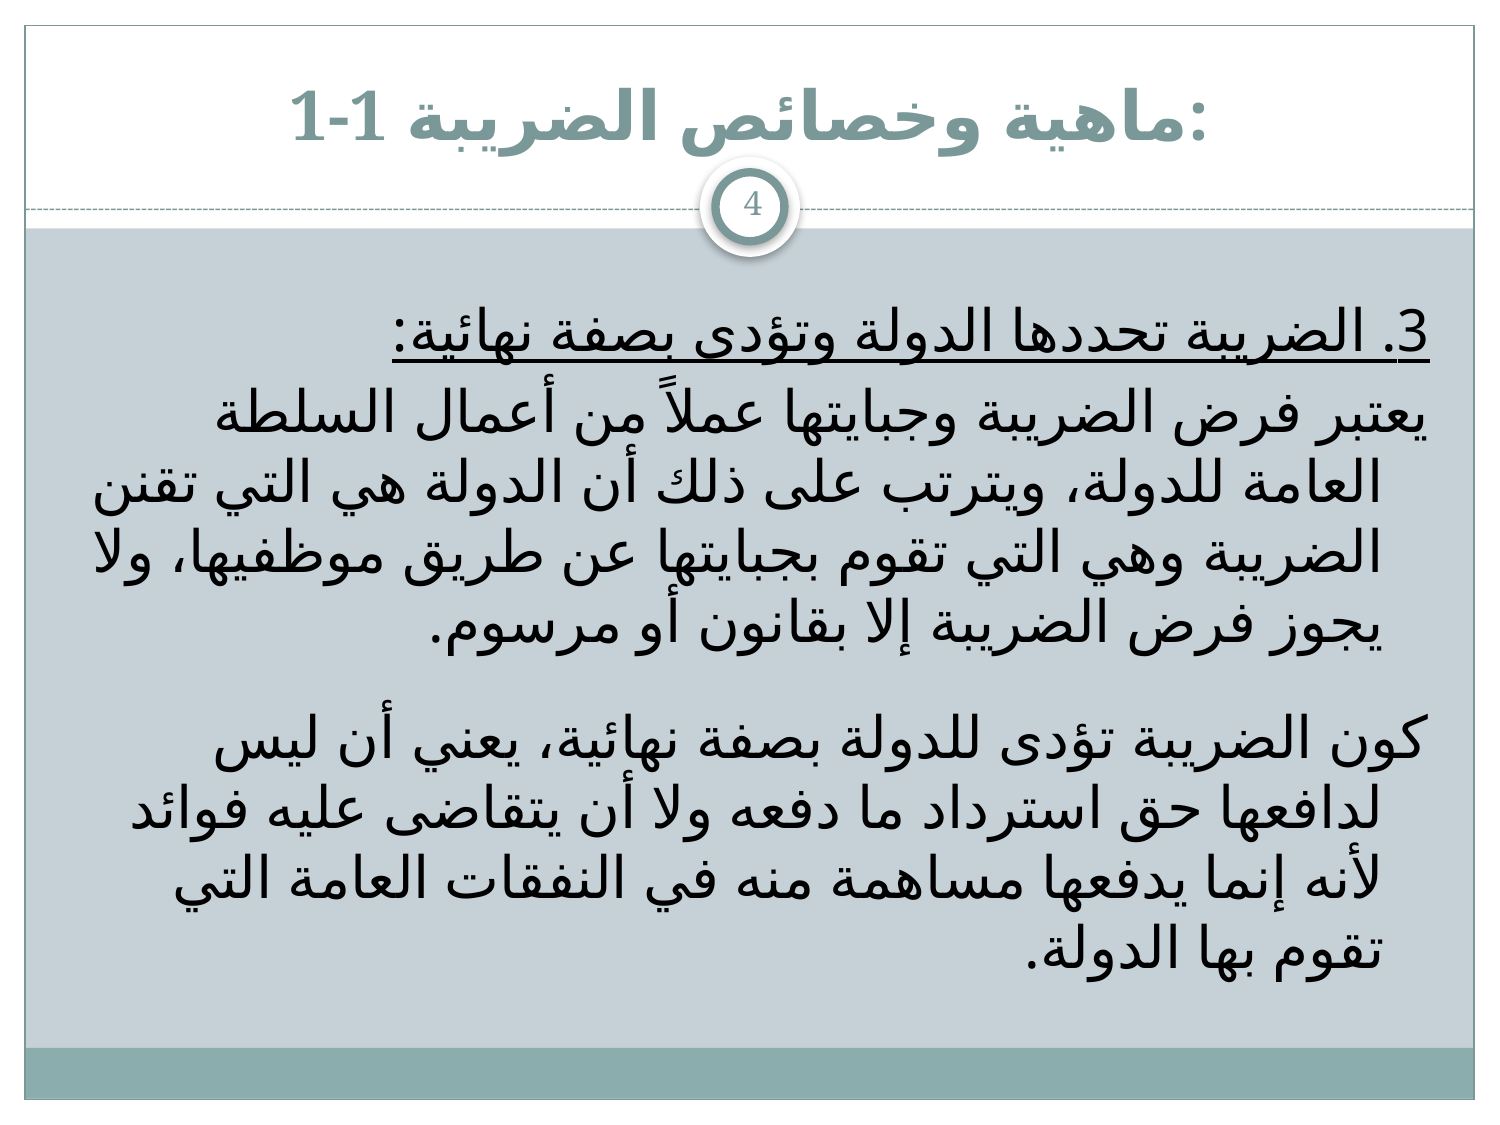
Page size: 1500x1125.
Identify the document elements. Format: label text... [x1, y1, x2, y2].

title 1-1 ماهية وخصائص الضريبة: [49, 37, 1450, 162]
list 3. الضريبة تحددها الدولة وتؤدى بصفة نهائية: يعتبر فرض الضريبة وجبايتها عملاً من أعمال السلطة العامة للدولة، ويترتب على ذلك أن الدولة هي التي تقنن الضريبة وهي التي تقوم بجبايتها عن طريق موظفيها، ولا يجوز فرض الضريبة إلا بقانون أو مرسوم. كون الضريبة تؤدى للدولة بصفة نهائية، يعني أن ليس لدافعها حق استرداد ما دفعه ولا أن يتقاضى عليه فوائد لأنه إنما يدفعها مساهمة منه في النفقات العامة التي تقوم بها الدولة. [49, 250, 1445, 1001]
slide_number 4 [715, 168, 791, 241]
